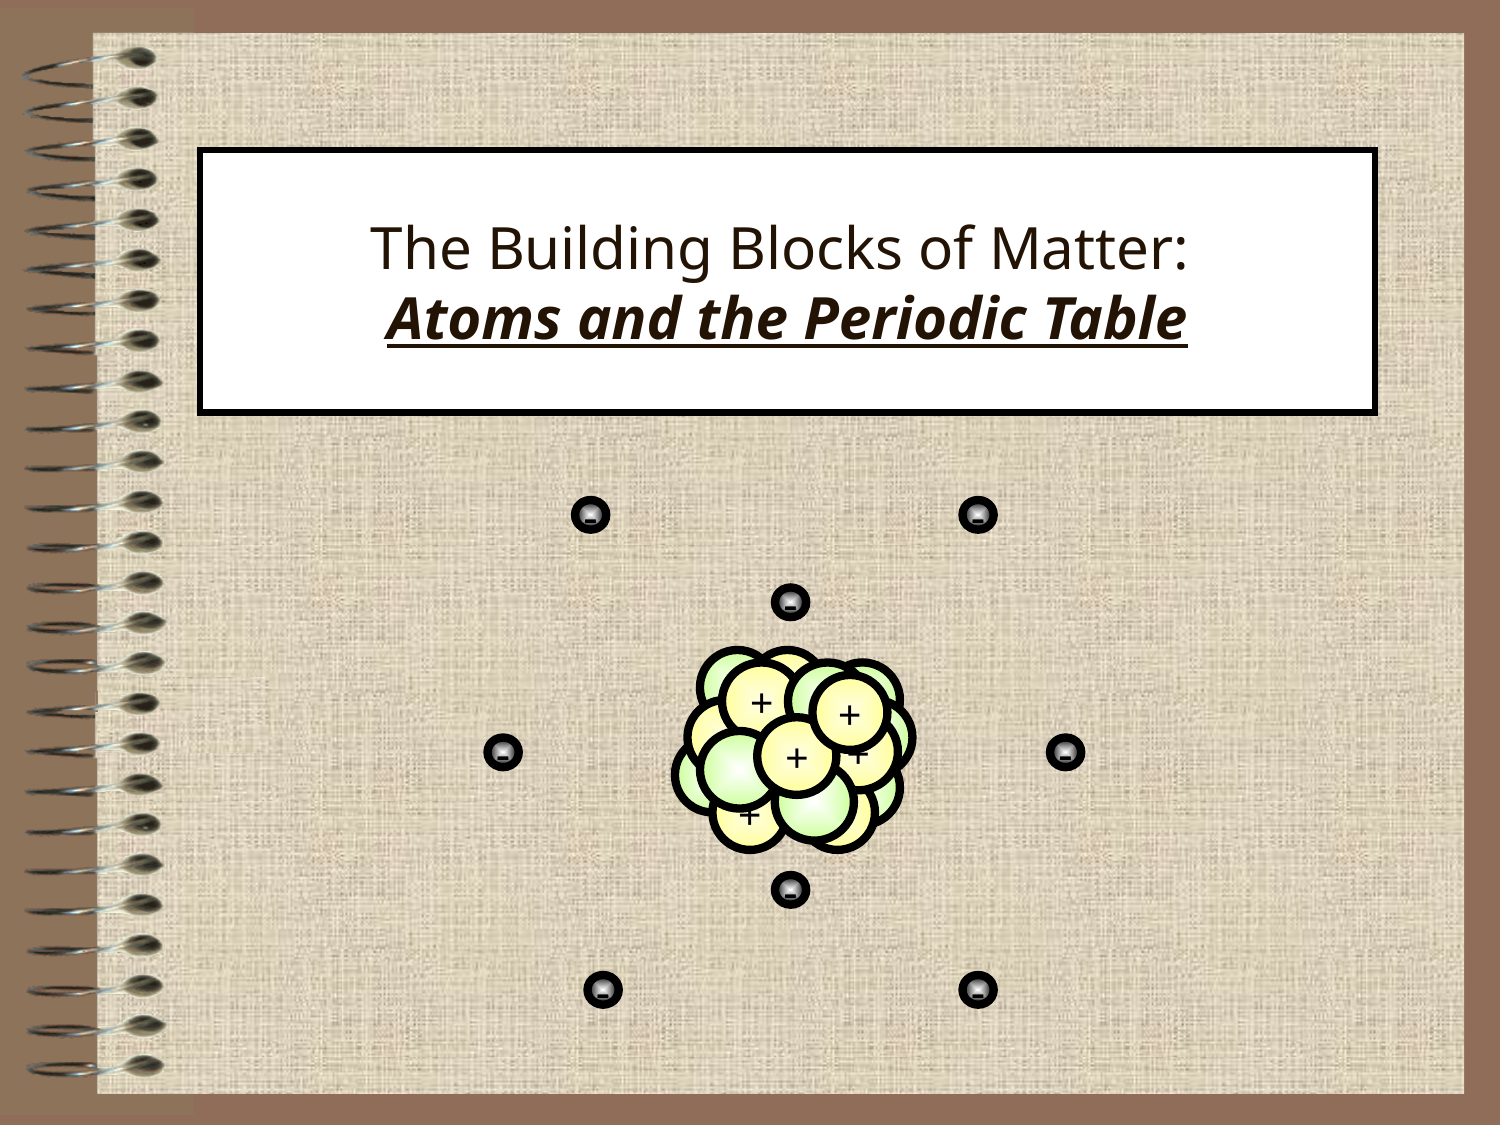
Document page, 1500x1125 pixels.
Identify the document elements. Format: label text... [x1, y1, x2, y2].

text_box - [962, 975, 994, 1005]
text_box + [764, 649, 813, 660]
text_box - [1050, 737, 1082, 768]
text_box - [962, 499, 994, 530]
text_box - [575, 499, 607, 530]
text_box - [774, 587, 807, 618]
text_box [903, 712, 913, 763]
text_box - [587, 975, 619, 1005]
text_box + [687, 716, 694, 759]
title The Building Blocks of Matter: Atoms and the Periodic Table [199, 149, 1376, 413]
text_box - [487, 737, 519, 768]
text_box [674, 746, 694, 808]
text_box [711, 649, 761, 660]
text_box - [774, 874, 807, 905]
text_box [699, 662, 899, 841]
picture [0, 8, 1465, 1115]
